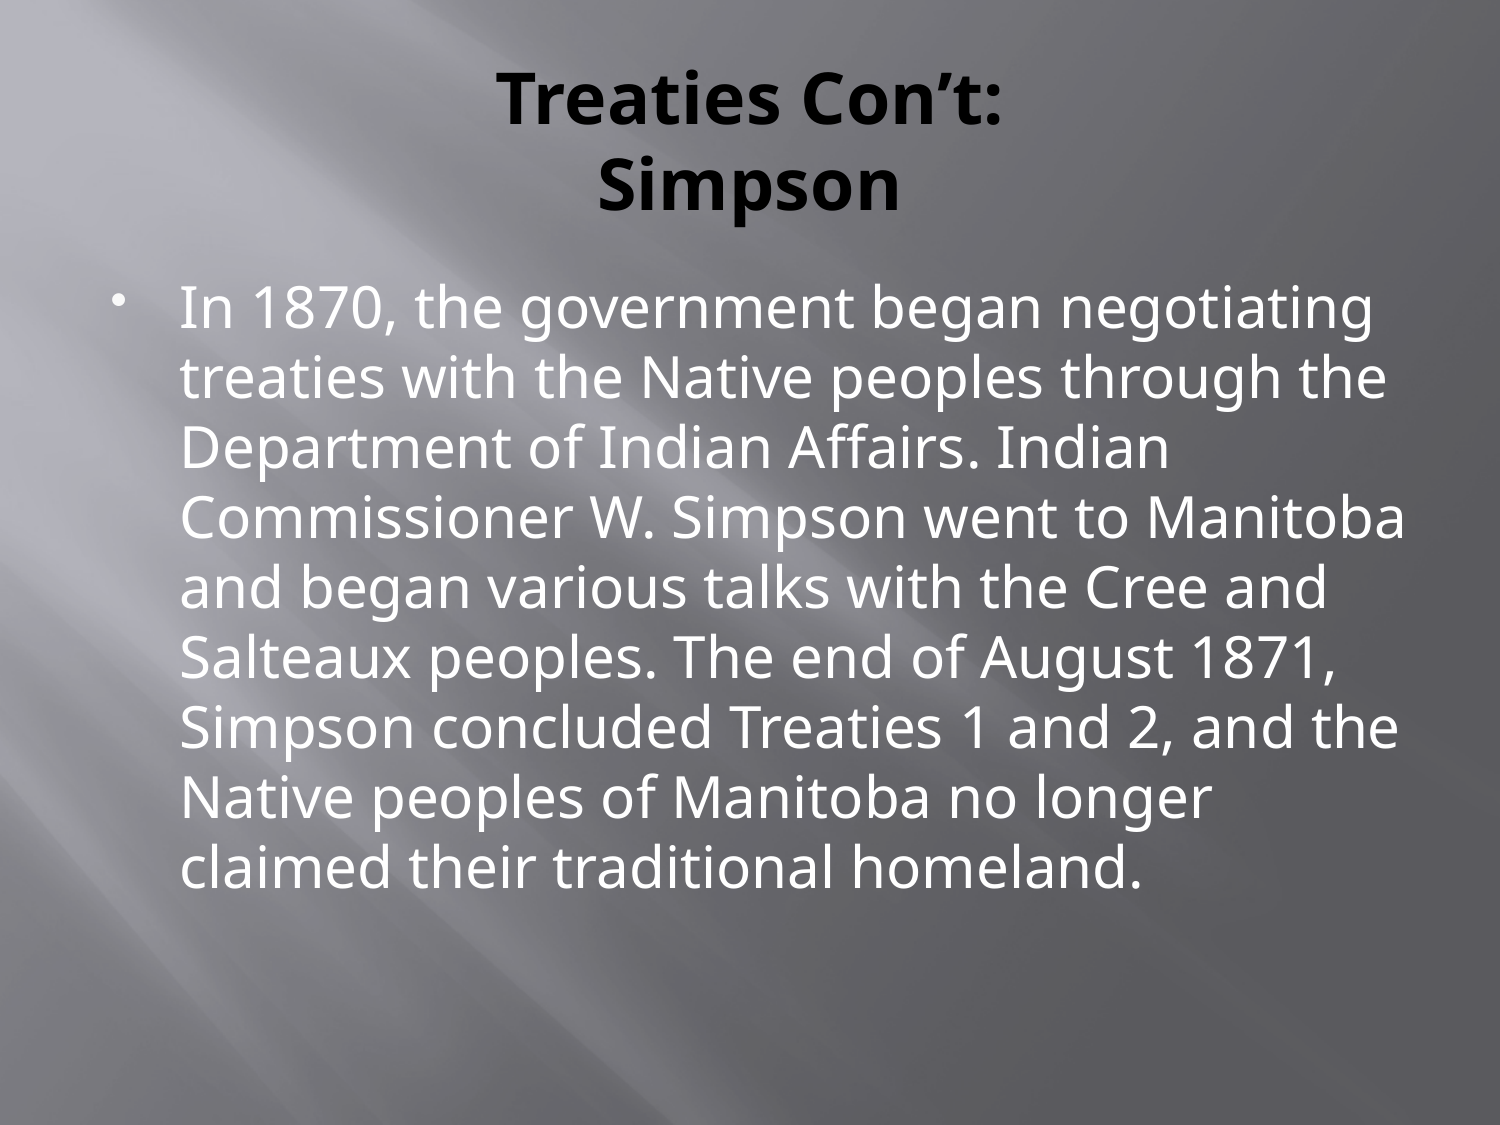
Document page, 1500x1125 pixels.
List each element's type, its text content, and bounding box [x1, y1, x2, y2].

title Treaties Con’t: Simpson [75, 45, 1425, 233]
list In 1870, the government began negotiating treaties with the Native peoples through the Department of Indian Affairs. Indian Commissioner W. Simpson went to Manitoba and began various talks with the Cree and Salteaux peoples. The end of August 1871, Simpson concluded Treaties 1 and 2, and the Native peoples of Manitoba no longer claimed their traditional homeland. [75, 262, 1425, 1035]
